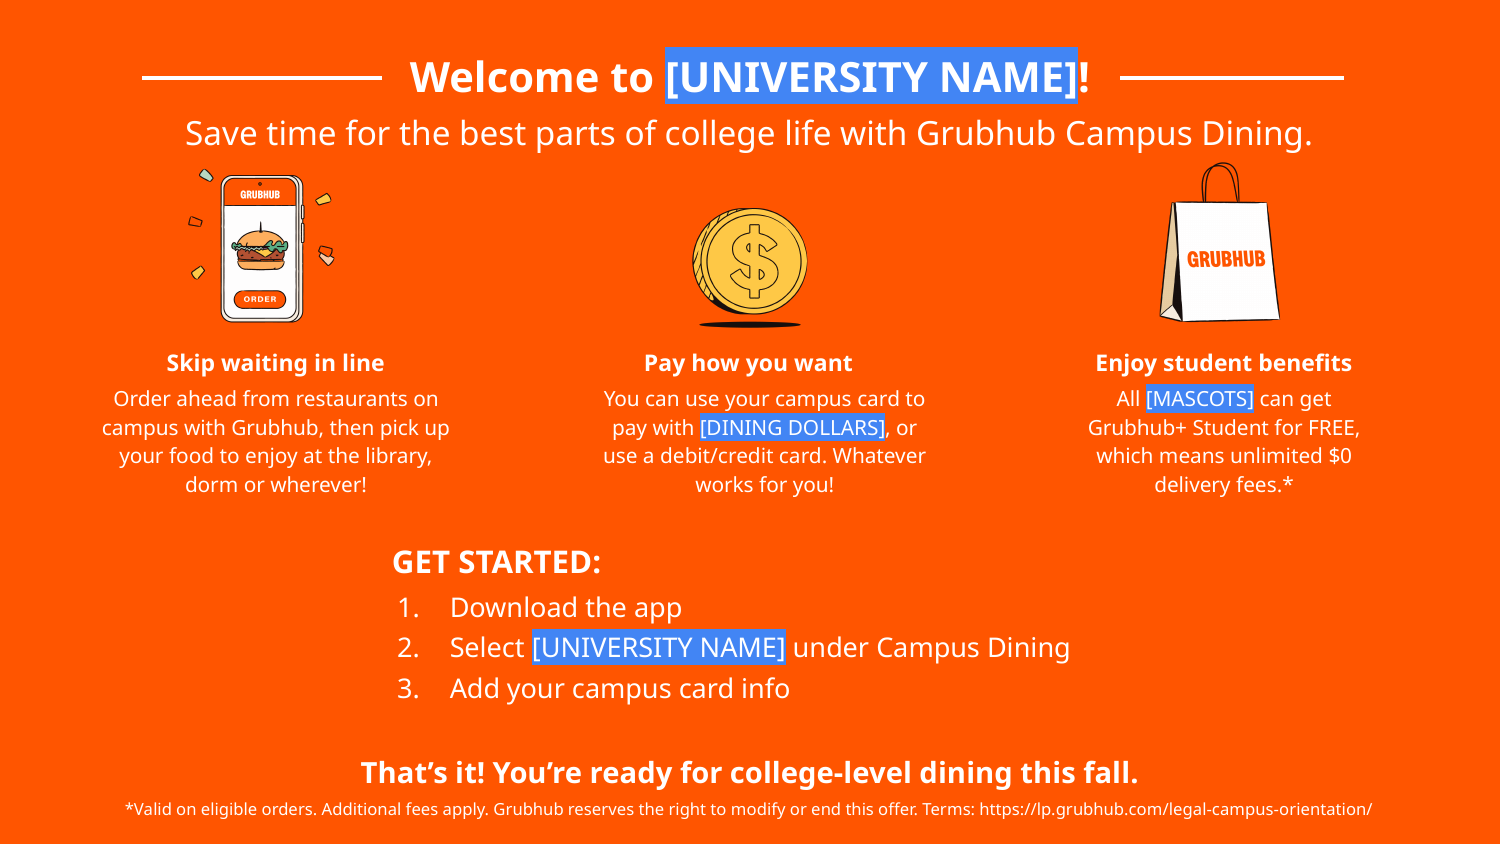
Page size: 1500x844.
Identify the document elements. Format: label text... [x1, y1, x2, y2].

picture [171, 157, 354, 340]
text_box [376, 518, 1121, 713]
text_box All [MASCOTS] can get Grubhub+ Student for FREE, which means unlimited $0 delivery fees.* [1058, 391, 1390, 512]
text_box Order ahead from restaurants on campus with Grubhub, then pick up your food to enjoy at the library, dorm or wherever! [82, 366, 470, 512]
title Save time for the best parts of college life with Grubhub Campus Dining. [51, 97, 1449, 168]
text_box Enjoy student benefits [1058, 329, 1390, 391]
text_box That’s it! You’re ready for college-level dining this fall. [263, 734, 1237, 805]
text_box Skip waiting in line [110, 329, 442, 391]
picture [1085, 106, 1358, 378]
text_box *Valid on eligible orders. Additional fees apply. Grubhub reserves the right to modify or end this offer. Terms: https://lp.grubhub.com/legal-campus-orientation/ [31, 788, 1468, 829]
text_box You can use your campus card to pay with [DINING DOLLARS], or use a debit/credit card. Whatever works for you! [584, 366, 945, 512]
picture [653, 170, 847, 364]
title Welcome to [UNIVERSITY NAME]! [51, 35, 1449, 97]
text_box Pay how you want [582, 329, 914, 391]
